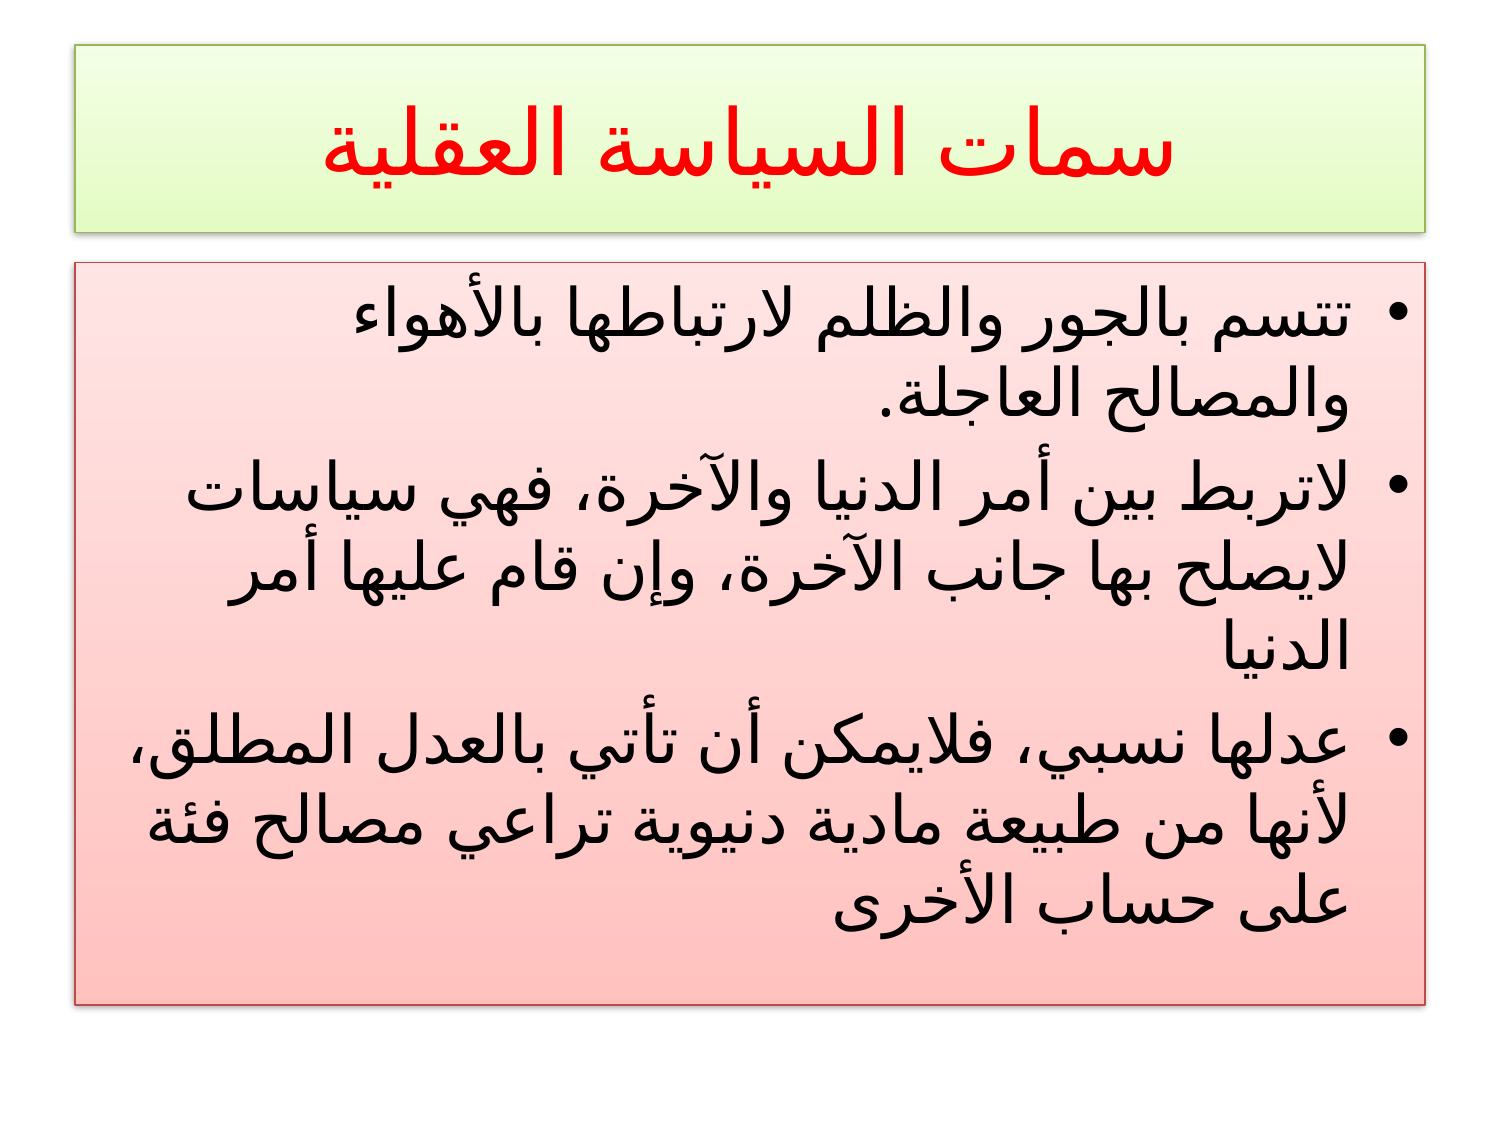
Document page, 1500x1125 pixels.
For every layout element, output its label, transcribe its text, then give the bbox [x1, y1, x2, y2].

title سمات السياسة العقلية [74, 44, 1426, 233]
list تتسم بالجور والظلم لارتباطها بالأهواء والمصالح العاجلة. لاتربط بين أمر الدنيا والآخرة، فهي سياسات لايصلح بها جانب الآخرة، وإن قام عليها أمر الدنيا عدلها نسبي، فلايمكن أن تأتي بالعدل المطلق، لأنها من طبيعة مادية دنيوية تراعي مصالح فئة على حساب الأخرى [74, 262, 1426, 1006]
